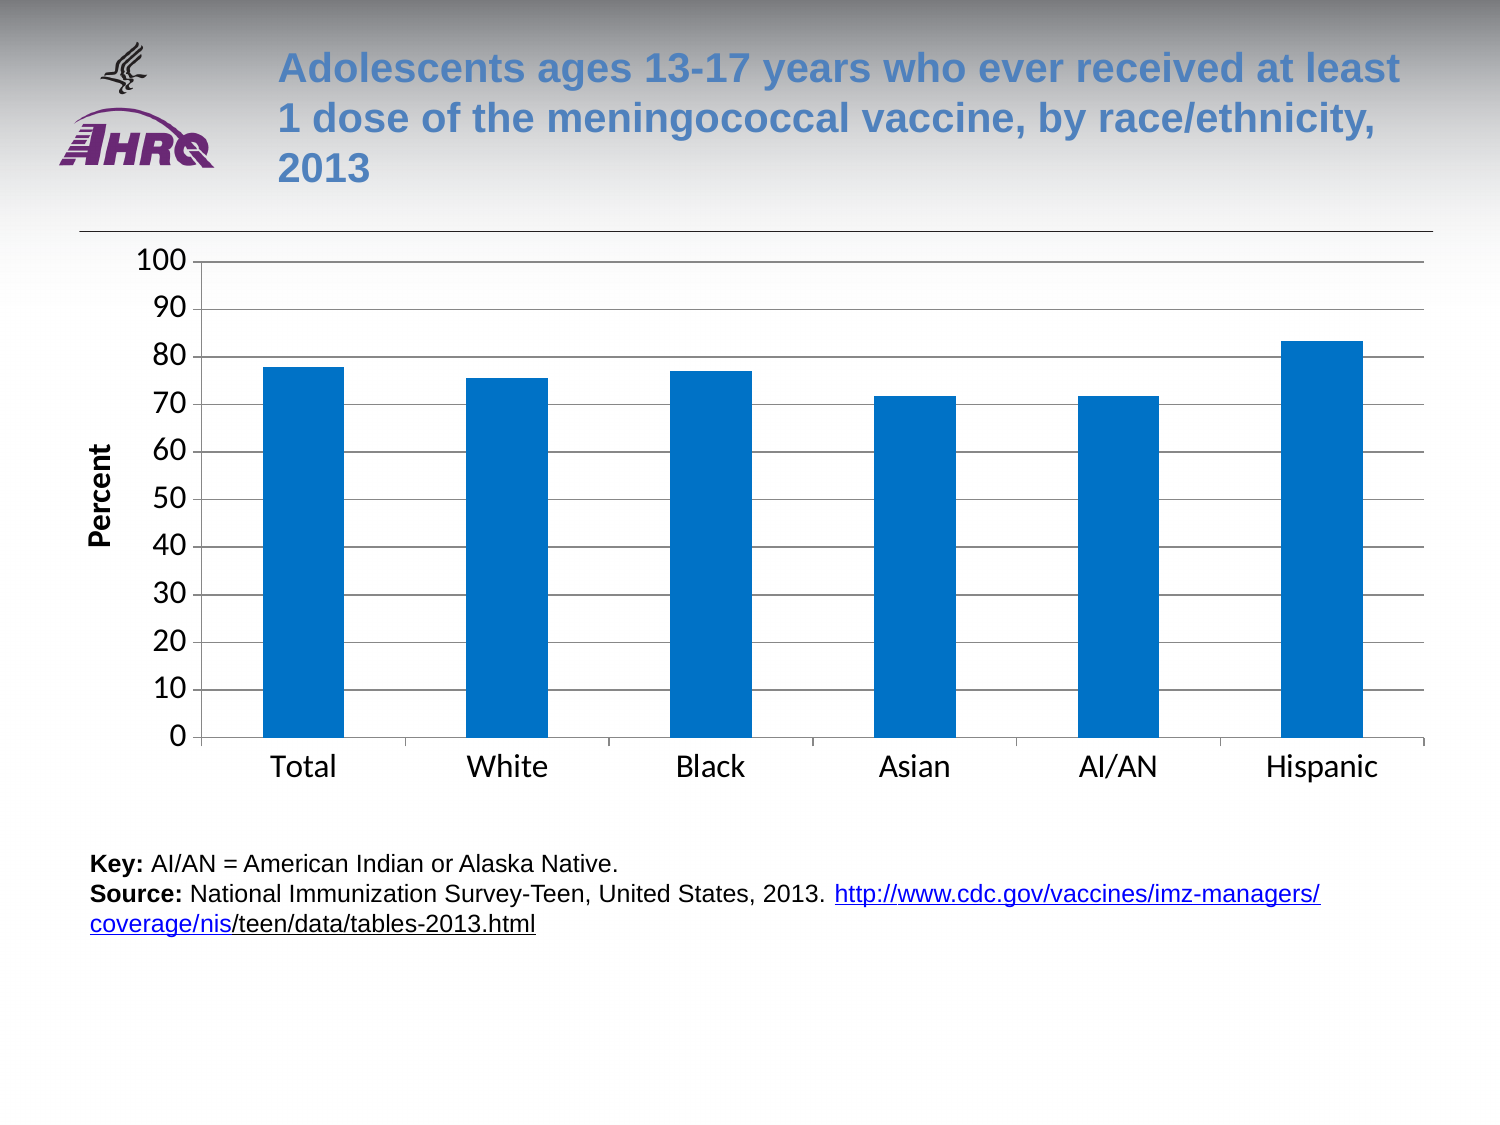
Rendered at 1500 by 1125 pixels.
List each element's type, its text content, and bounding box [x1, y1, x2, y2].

title Adolescents ages 13-17 years who ever received at least 1 dose of the meningococcal vaccine, by race/ethnicity, 2013 [262, 45, 1425, 188]
text_box Key: AI/AN = American Indian or Alaska Native. Source: National Immunization Survey-Teen, United States, 2013. http://www.cdc.gov/vaccines/imz-managers/ coverage/nis/teen/data/tables-2013.html [74, 846, 1425, 945]
picture [0, 0, 1500, 1125]
chart [74, 239, 1426, 841]
